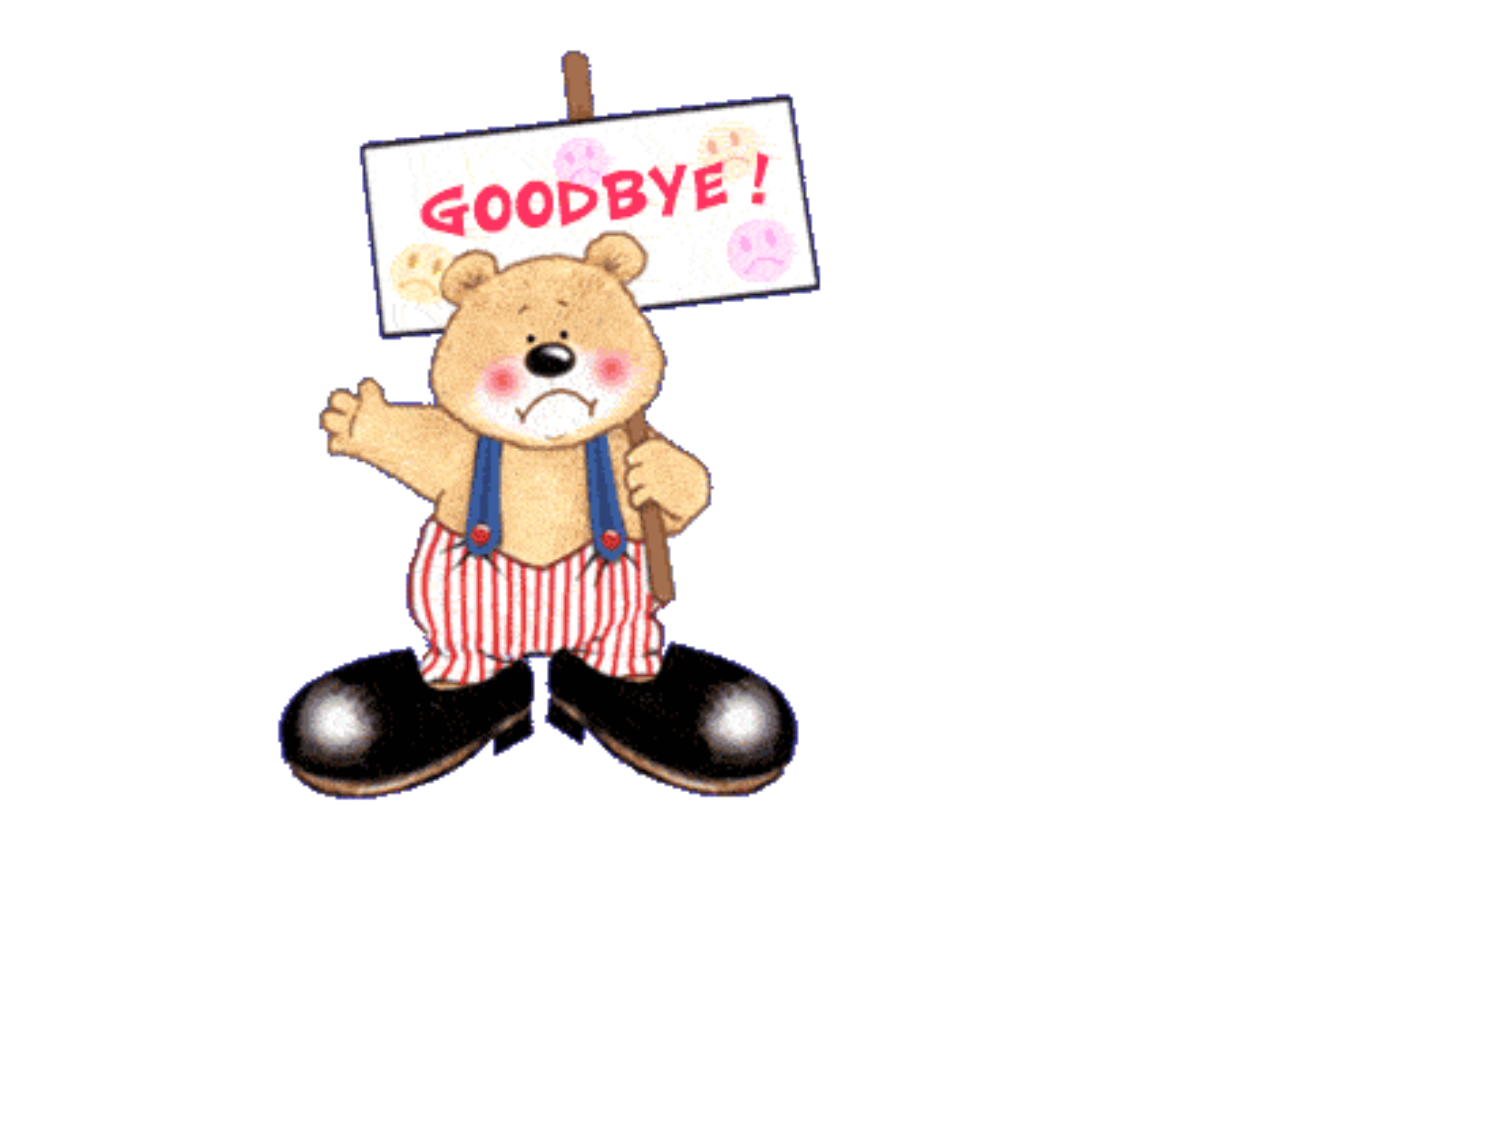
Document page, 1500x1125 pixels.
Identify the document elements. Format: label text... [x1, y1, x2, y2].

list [224, 49, 875, 811]
title . [75, 45, 1425, 233]
